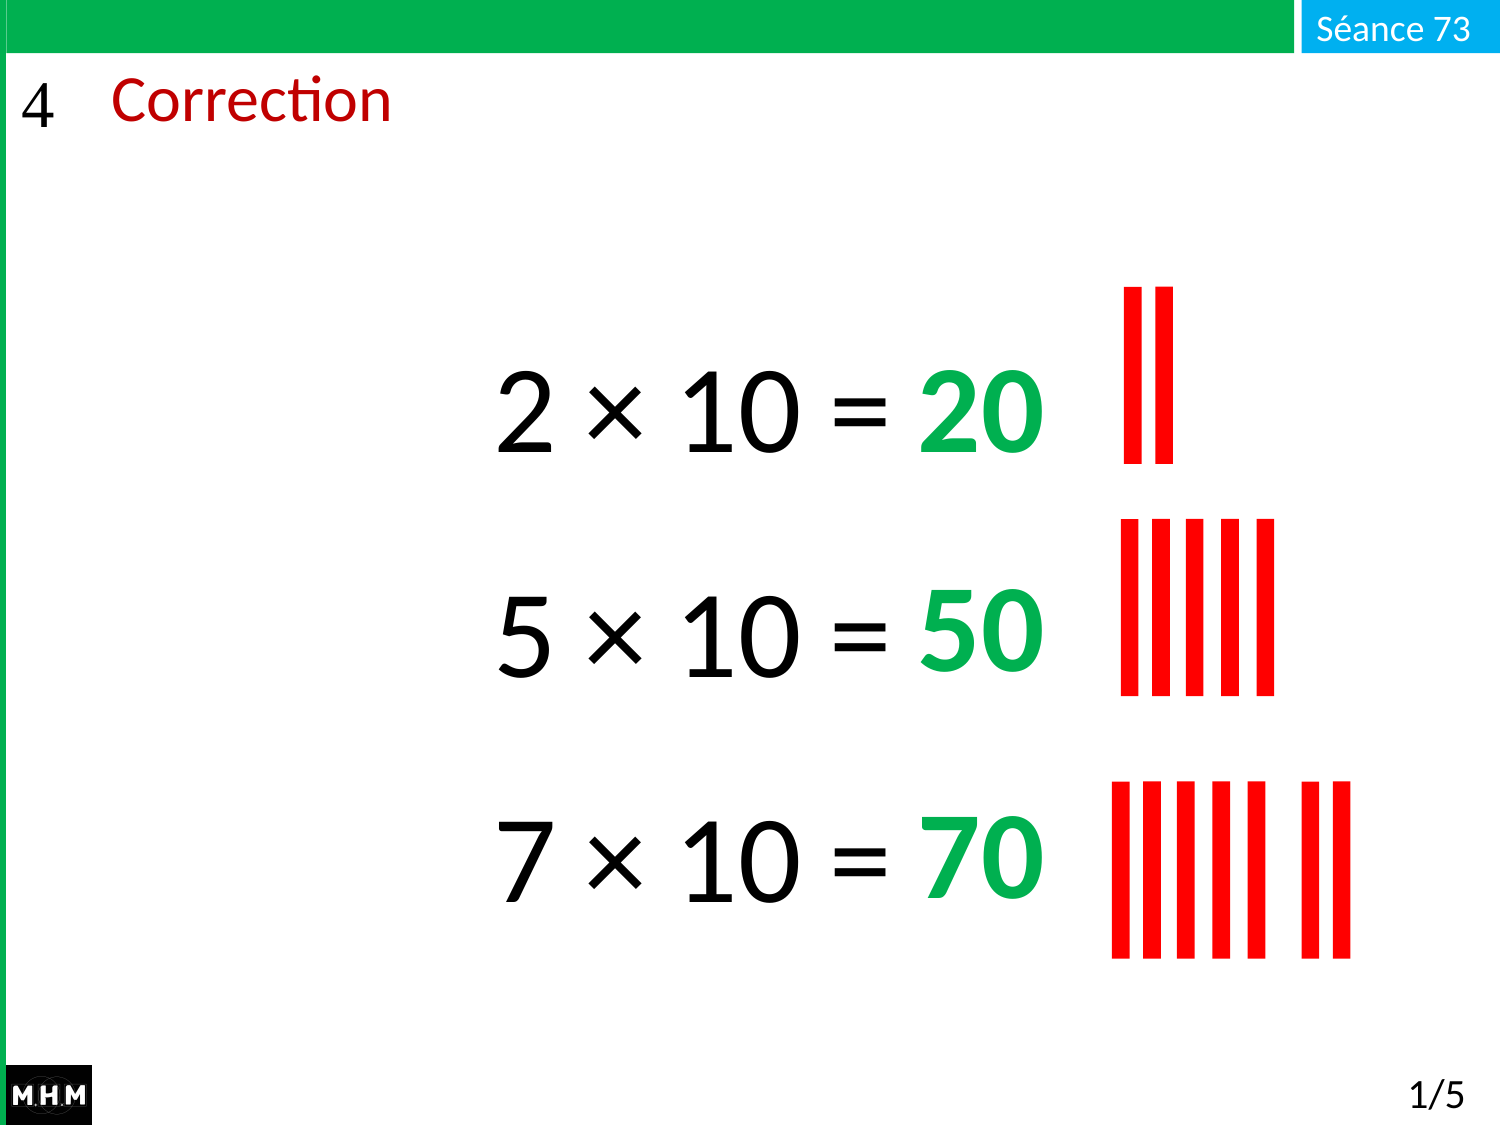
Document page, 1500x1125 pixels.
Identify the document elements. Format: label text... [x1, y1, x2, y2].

picture [6, 1065, 92, 1125]
text_box [1142, 780, 1162, 960]
text_box 20 [899, 245, 1063, 463]
title Correction [96, 57, 1391, 144]
list 1/5 [1373, 1064, 1500, 1125]
text_box [1176, 780, 1196, 960]
text_box [1185, 518, 1205, 697]
text_box 50 [899, 463, 1063, 691]
text_box [1151, 518, 1171, 697]
text_box [1111, 781, 1131, 960]
text_box [1300, 781, 1320, 960]
text_box [1256, 518, 1275, 697]
text_box [1211, 780, 1231, 960]
text_box [1220, 518, 1240, 697]
text_box 70 [899, 691, 1063, 931]
text_box [1120, 518, 1139, 697]
text_box 2 × 10 = … 5 × 10 = … 7 × 10 = … [379, 245, 1121, 935]
text_box [1123, 286, 1143, 465]
text_box [1332, 780, 1352, 960]
text_box [1247, 780, 1266, 960]
text_box [1154, 286, 1174, 465]
